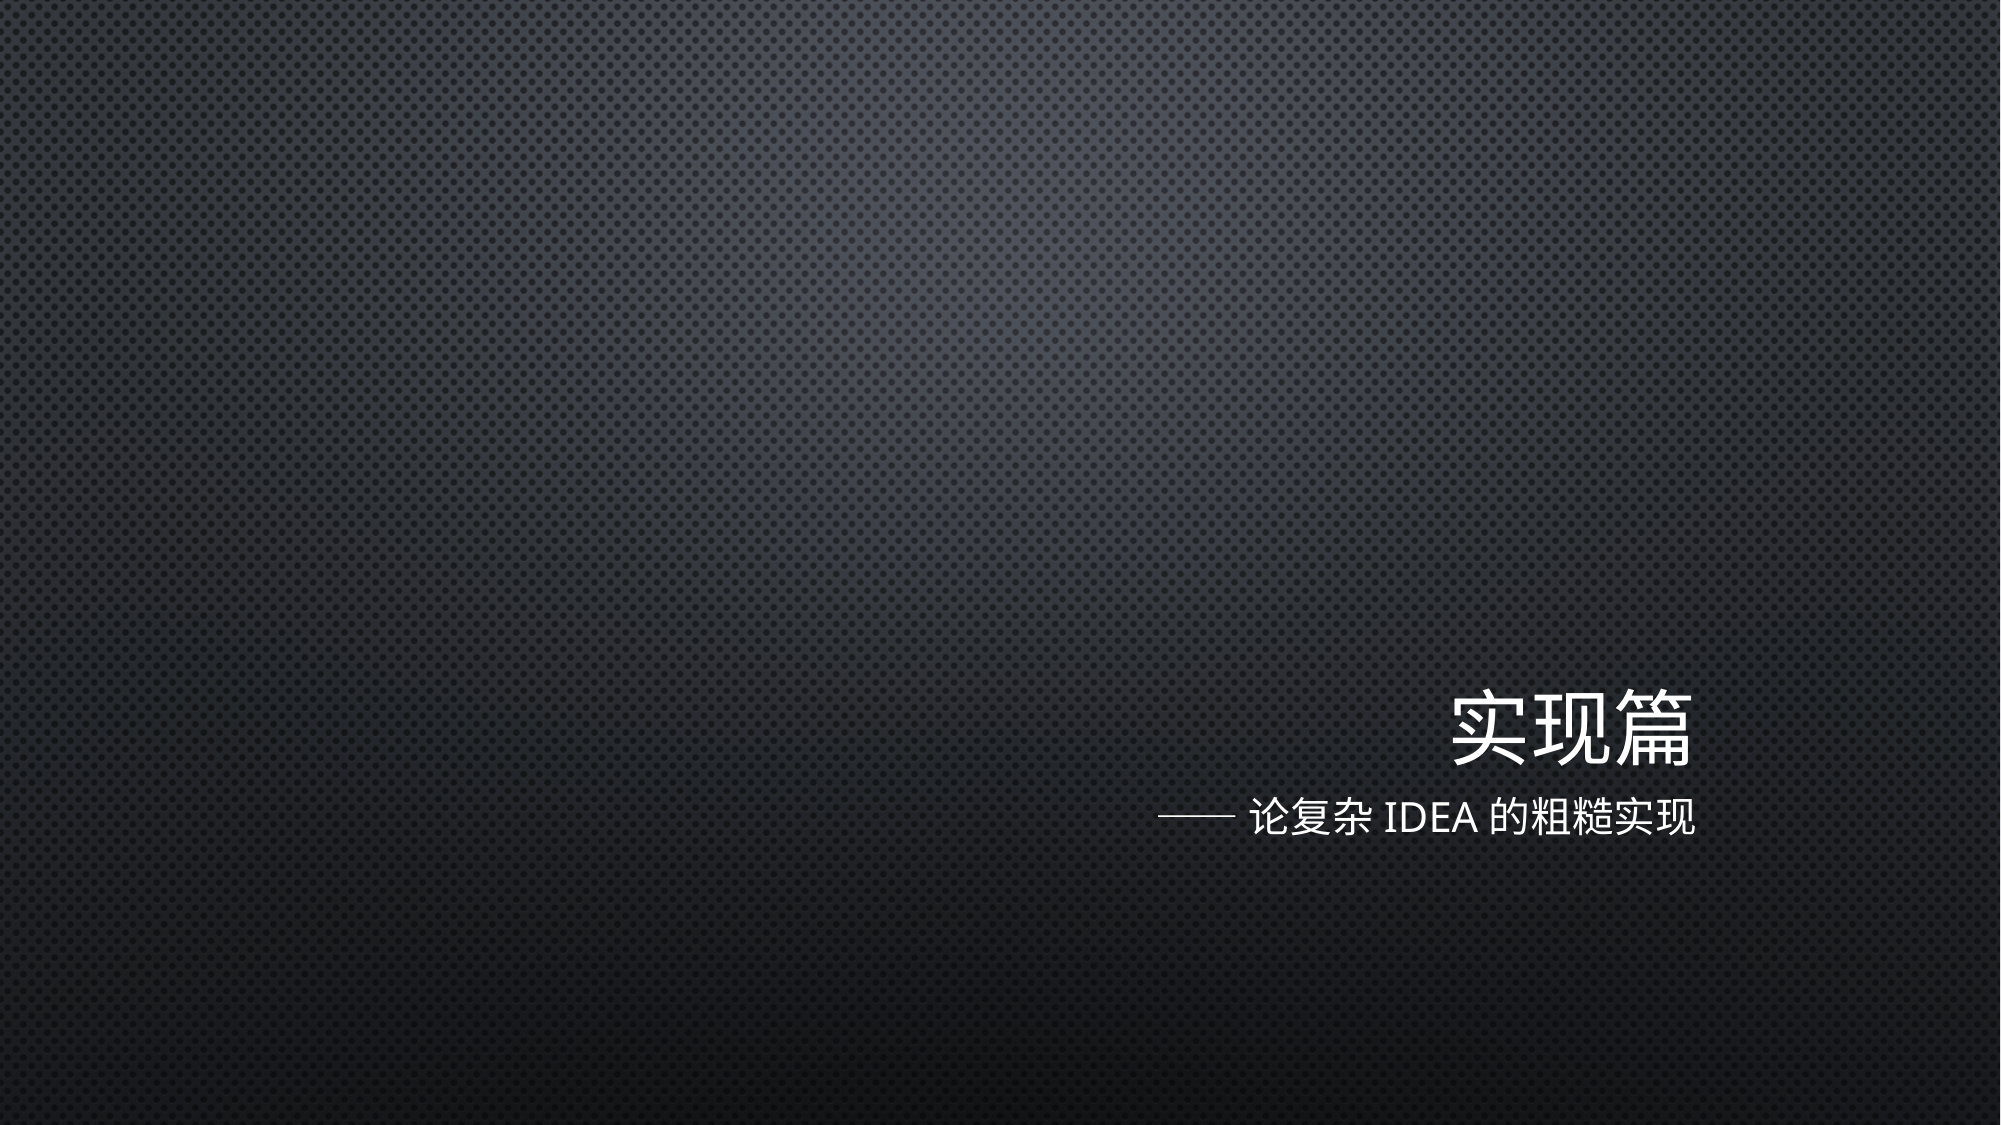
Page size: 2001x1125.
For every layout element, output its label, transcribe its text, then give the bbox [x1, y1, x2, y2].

title 实现篇 [287, 542, 1713, 783]
list ——论复杂Idea的粗糙实现 [287, 783, 1713, 925]
